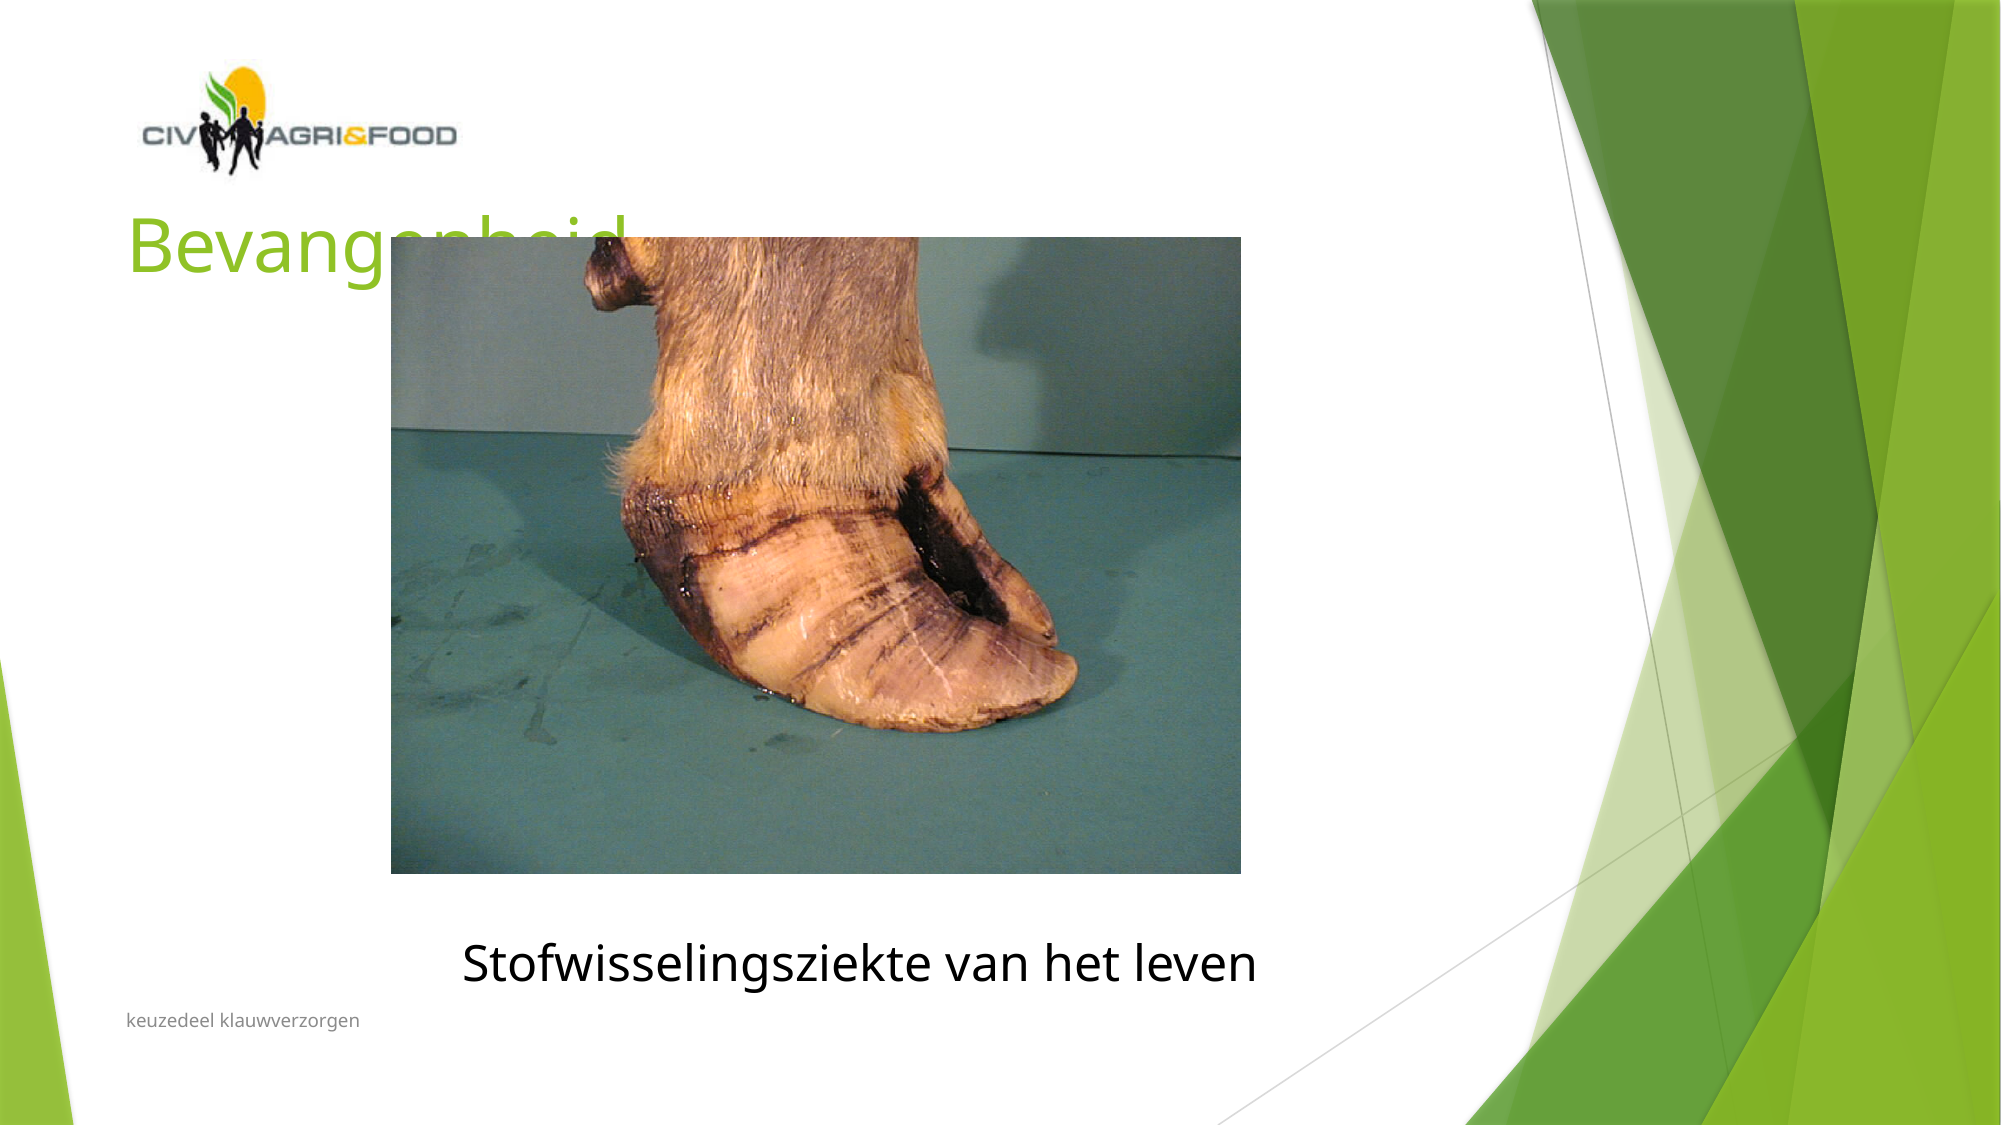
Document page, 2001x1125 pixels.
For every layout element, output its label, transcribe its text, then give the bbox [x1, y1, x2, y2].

footer keuzedeel klauwverzorgen [111, 991, 1145, 1051]
title Bevangenheid [111, 99, 1522, 317]
text_box Stofwisselingsziekte van het leven [297, 924, 1350, 1000]
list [391, 236, 1242, 875]
picture [137, 59, 463, 99]
